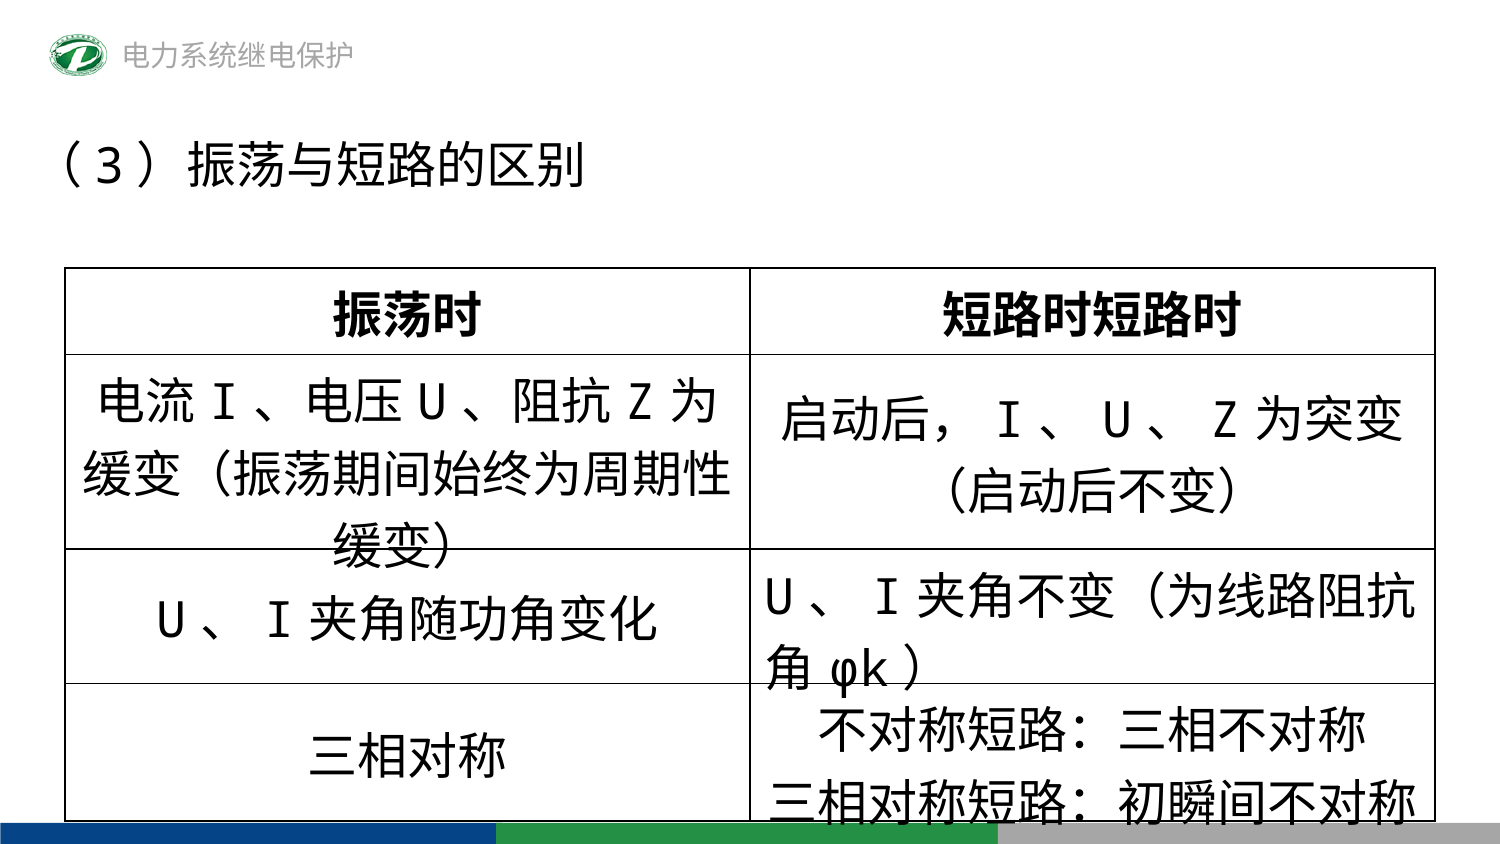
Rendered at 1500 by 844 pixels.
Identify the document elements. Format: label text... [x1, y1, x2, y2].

table_cell 不对称短路：三相不对称 三相对称短路：初瞬间不对称 [751, 684, 1434, 820]
text_box [494, 822, 996, 844]
table_cell U、I夹角不变（为线路阻抗角ϕk） [751, 550, 1434, 683]
text_box [996, 821, 1500, 844]
table_cell U、I夹角随功角变化 [66, 550, 749, 683]
picture [41, 19, 118, 91]
text_box [0, 821, 494, 844]
text_box 电力系统继电保护 [122, 29, 370, 80]
table_cell 电流I、电压U、阻抗Z为缓变（振荡期间始终为周期性缓变） [66, 355, 749, 548]
table_cell 启动后，I、U、Z为突变（启动后不变） [751, 355, 1434, 548]
table_cell 三相对称 [66, 684, 749, 820]
table_header 振荡时 [66, 269, 749, 354]
table_header 短路时短路时 [751, 269, 1434, 354]
text_box （3）振荡与短路的区别 [17, 126, 602, 202]
